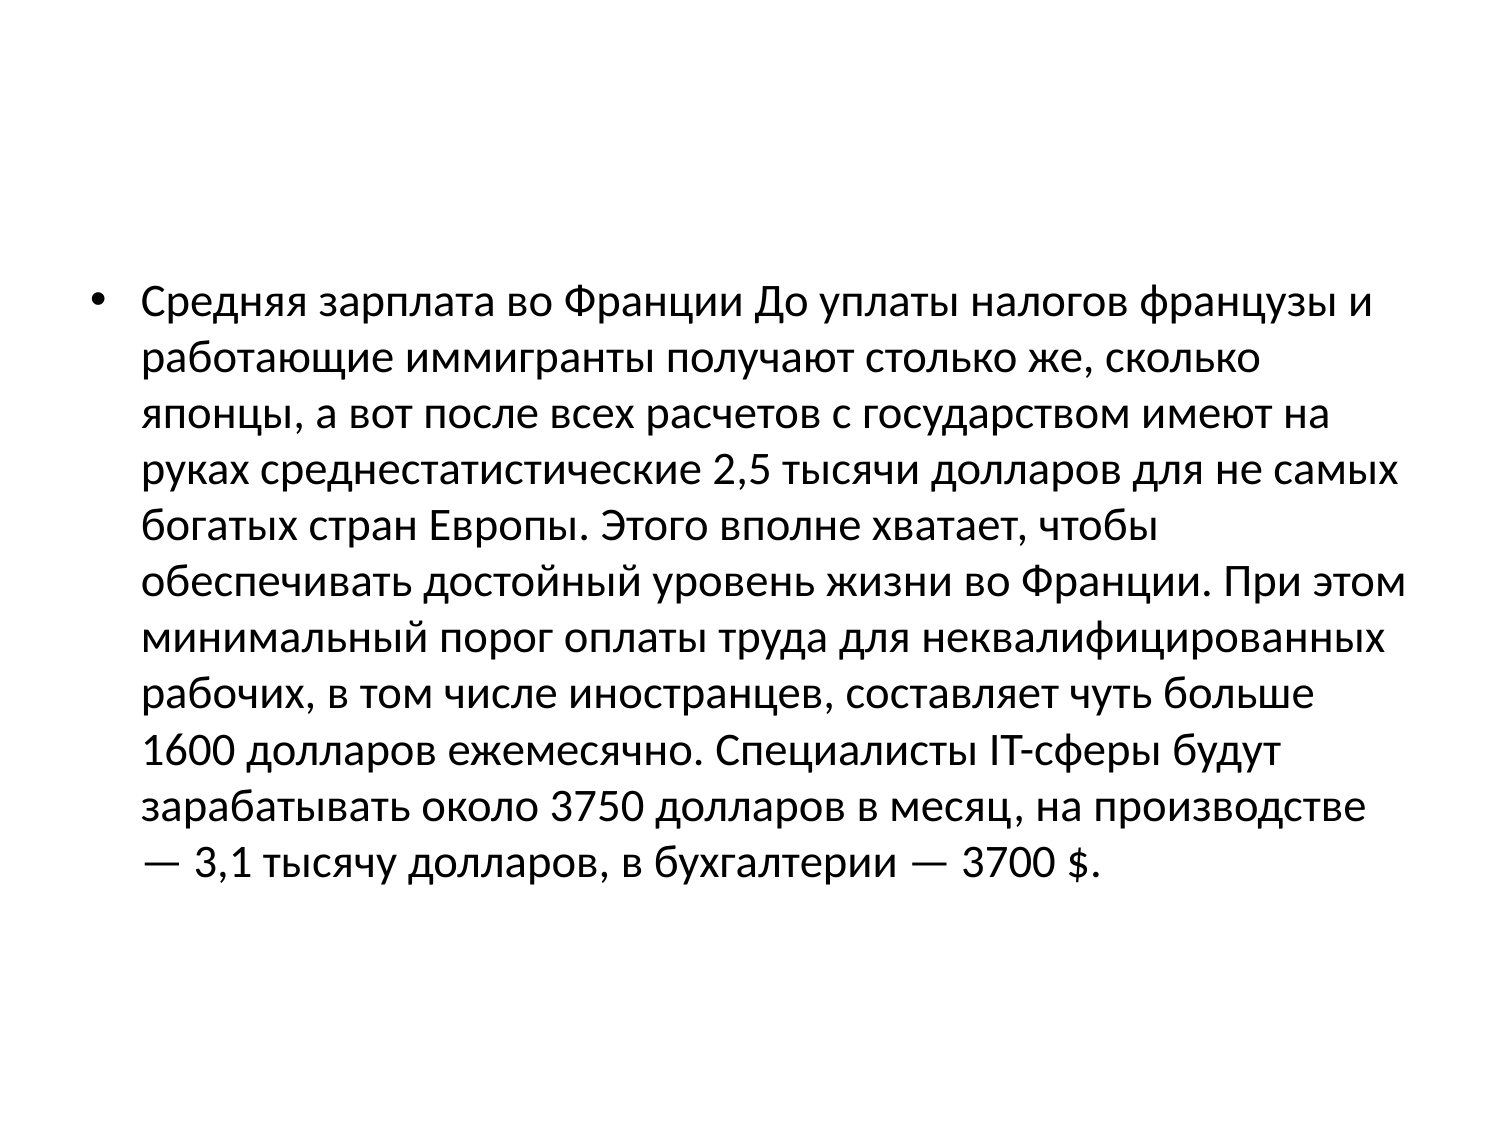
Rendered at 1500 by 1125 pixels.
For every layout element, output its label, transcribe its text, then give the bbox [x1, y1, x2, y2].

list Средняя зарплата во Франции До уплаты налогов французы и работающие иммигранты получают столько же, сколько японцы, а вот после всех расчетов с государством имеют на руках среднестатистические 2,5 тысячи долларов для не самых богатых стран Европы. Этого вполне хватает, чтобы обеспечивать достойный уровень жизни во Франции. При этом минимальный порог оплаты труда для неквалифицированных рабочих, в том числе иностранцев, составляет чуть больше 1600 долларов ежемесячно. Специалисты IT-сферы будут зарабатывать около 3750 долларов в месяц, на производстве — 3,1 тысячу долларов, в бухгалтерии — 3700 $. [75, 262, 1425, 1005]
